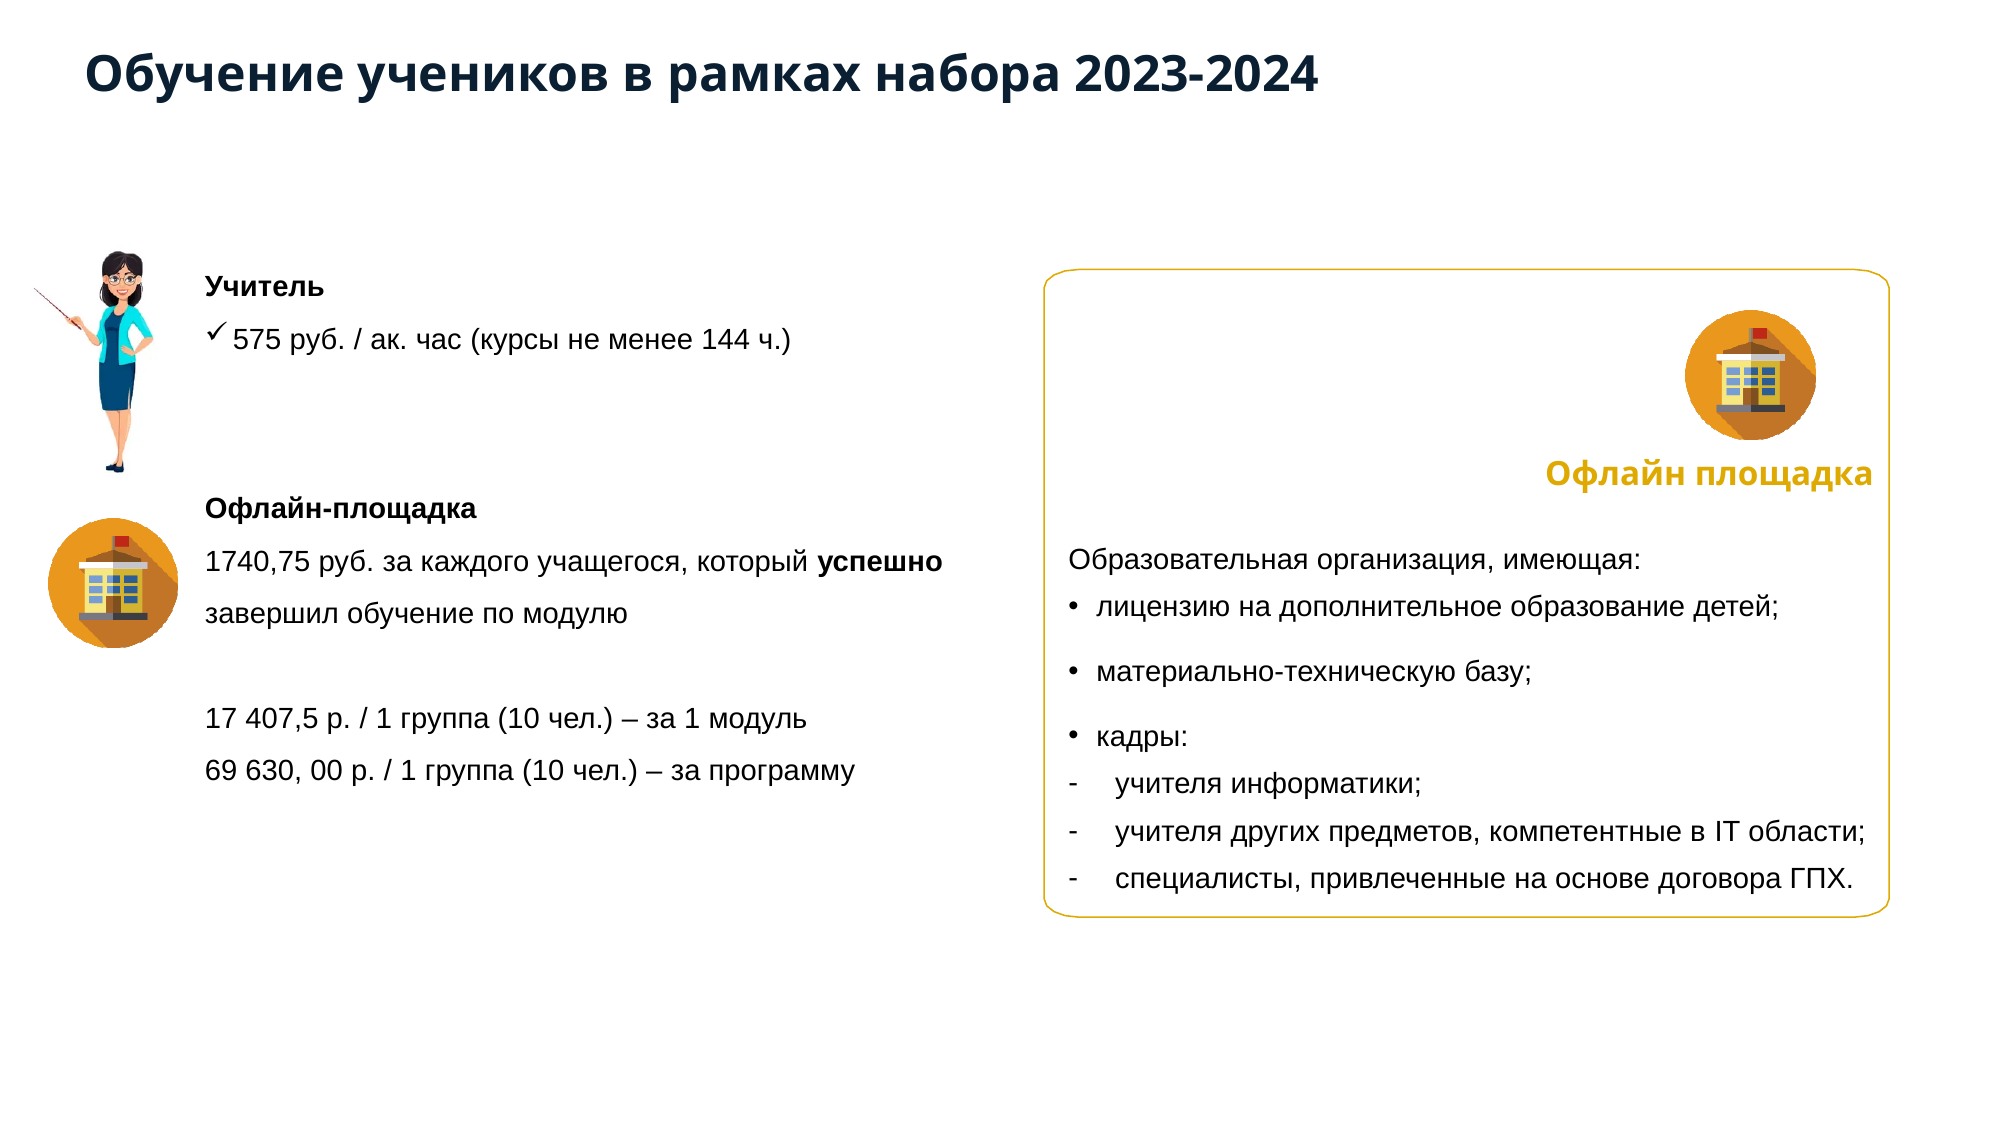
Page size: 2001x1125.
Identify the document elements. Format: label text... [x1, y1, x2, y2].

picture [24, 242, 158, 478]
text_box [1044, 269, 1890, 918]
text_box Офлайн площадка Образовательная организация, имеющая: лицензию на дополнительное образование детей; материально-техническую базу; кадры: учителя информатики; учителя других предметов, компетентные в IT области; специалисты, привлеченные на основе договора ГПХ. [1068, 429, 1883, 895]
picture [1685, 310, 1816, 441]
text_box Учитель 575 руб. / ак. час (курсы не менее 144 ч.) Офлайн-площадка 1740,75 руб. за каждого учащегося, который успешно завершил обучение по модулю 17 407,5 р. / 1 группа (10 чел.) – за 1 модуль 69 630, 00 р. / 1 группа (10 чел.) – за программу [190, 242, 975, 794]
text_box Обучение учеников в рамках набора 2023-2024 [82, 39, 1908, 102]
picture [48, 518, 179, 648]
